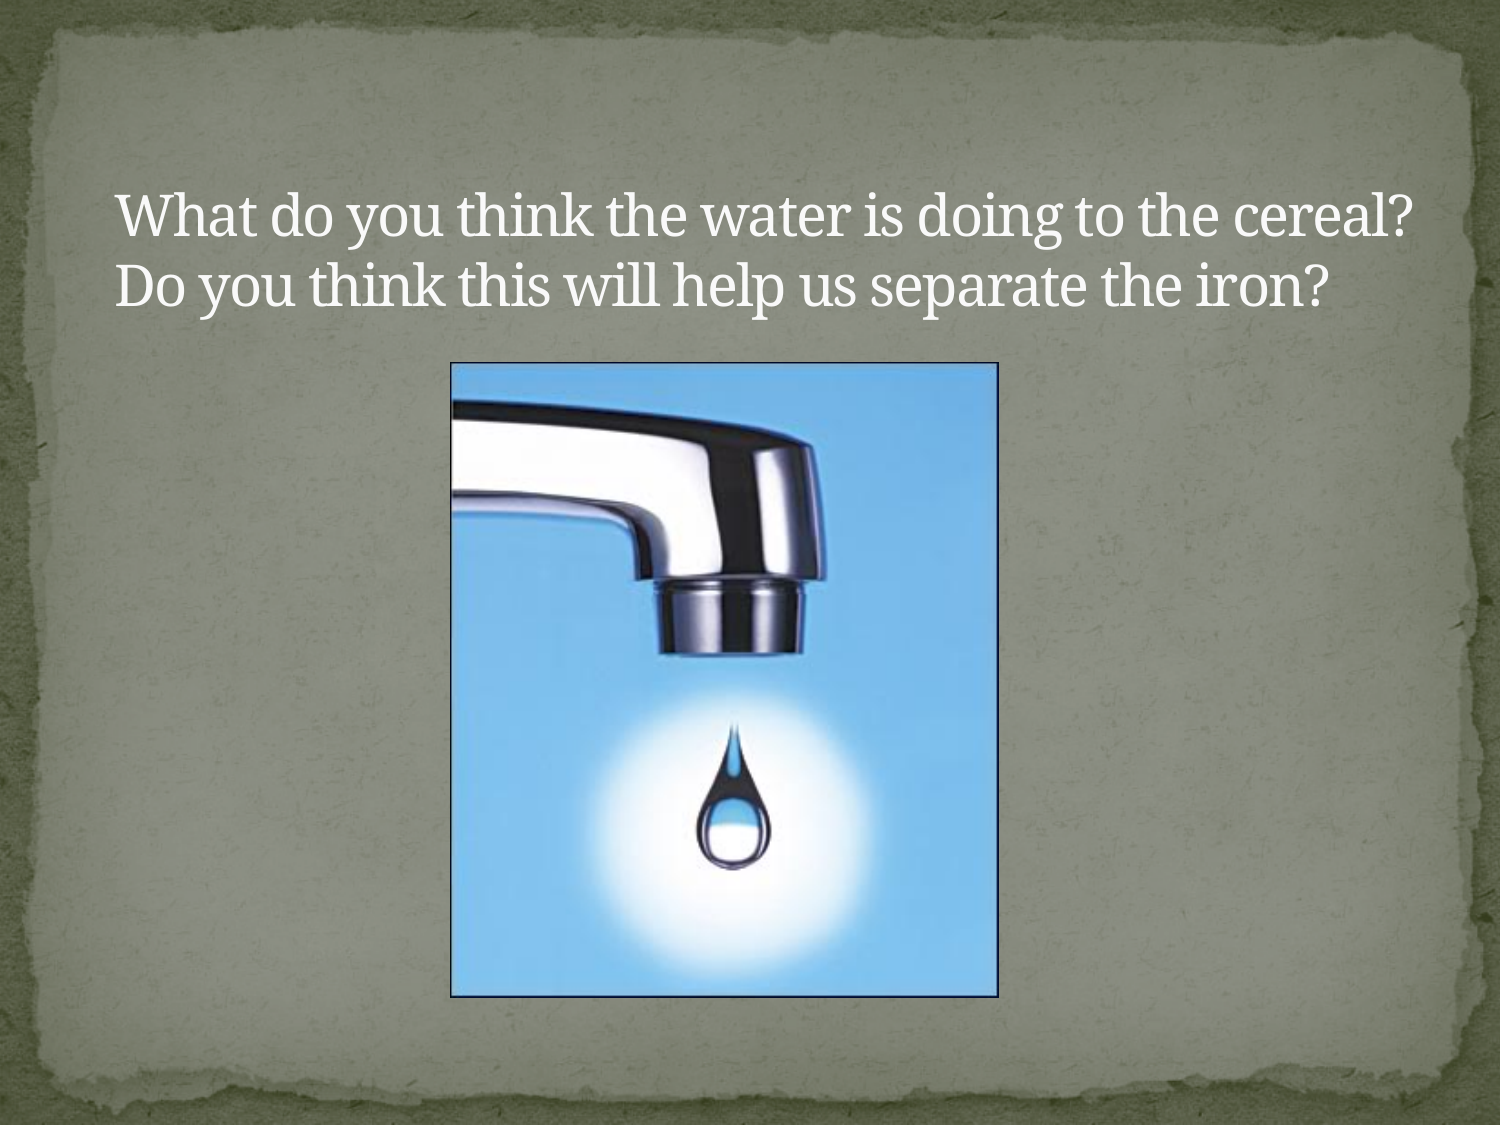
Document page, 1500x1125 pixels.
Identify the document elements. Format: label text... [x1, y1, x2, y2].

title What do you think the water is doing to the cereal? Do you think this will help us separate the iron? [99, 124, 1450, 326]
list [452, 365, 998, 998]
